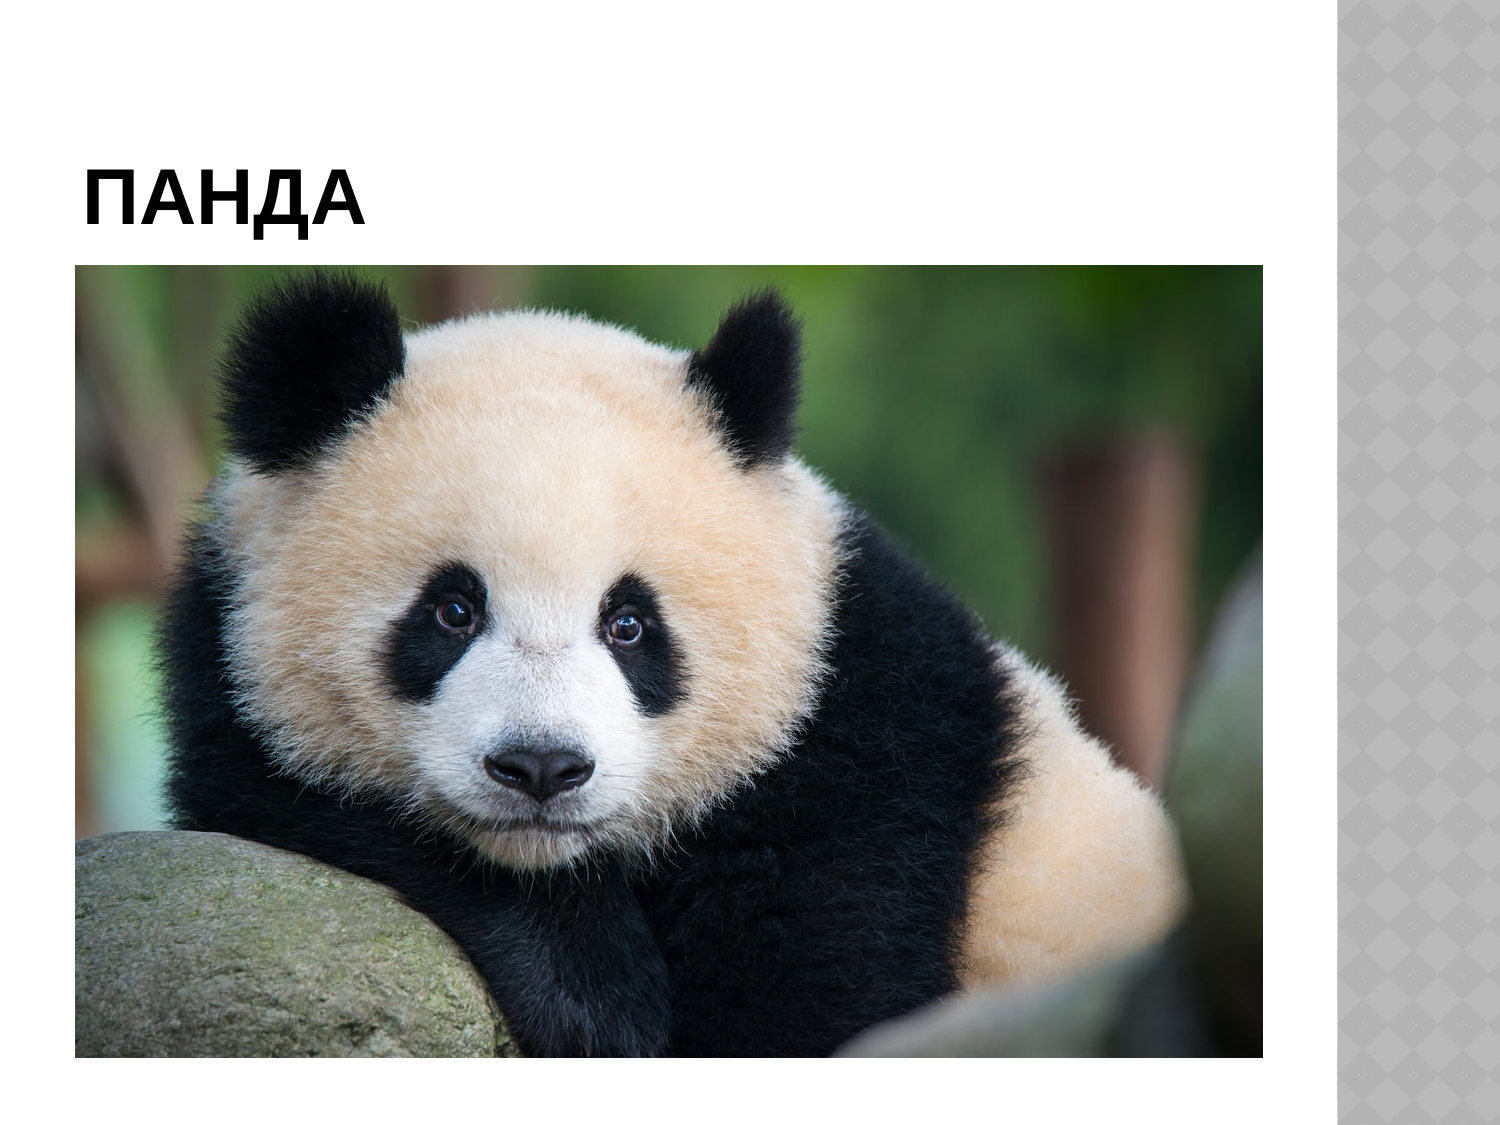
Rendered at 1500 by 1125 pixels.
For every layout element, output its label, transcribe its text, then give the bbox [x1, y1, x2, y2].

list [74, 265, 1263, 1058]
title панда [75, 52, 1263, 240]
